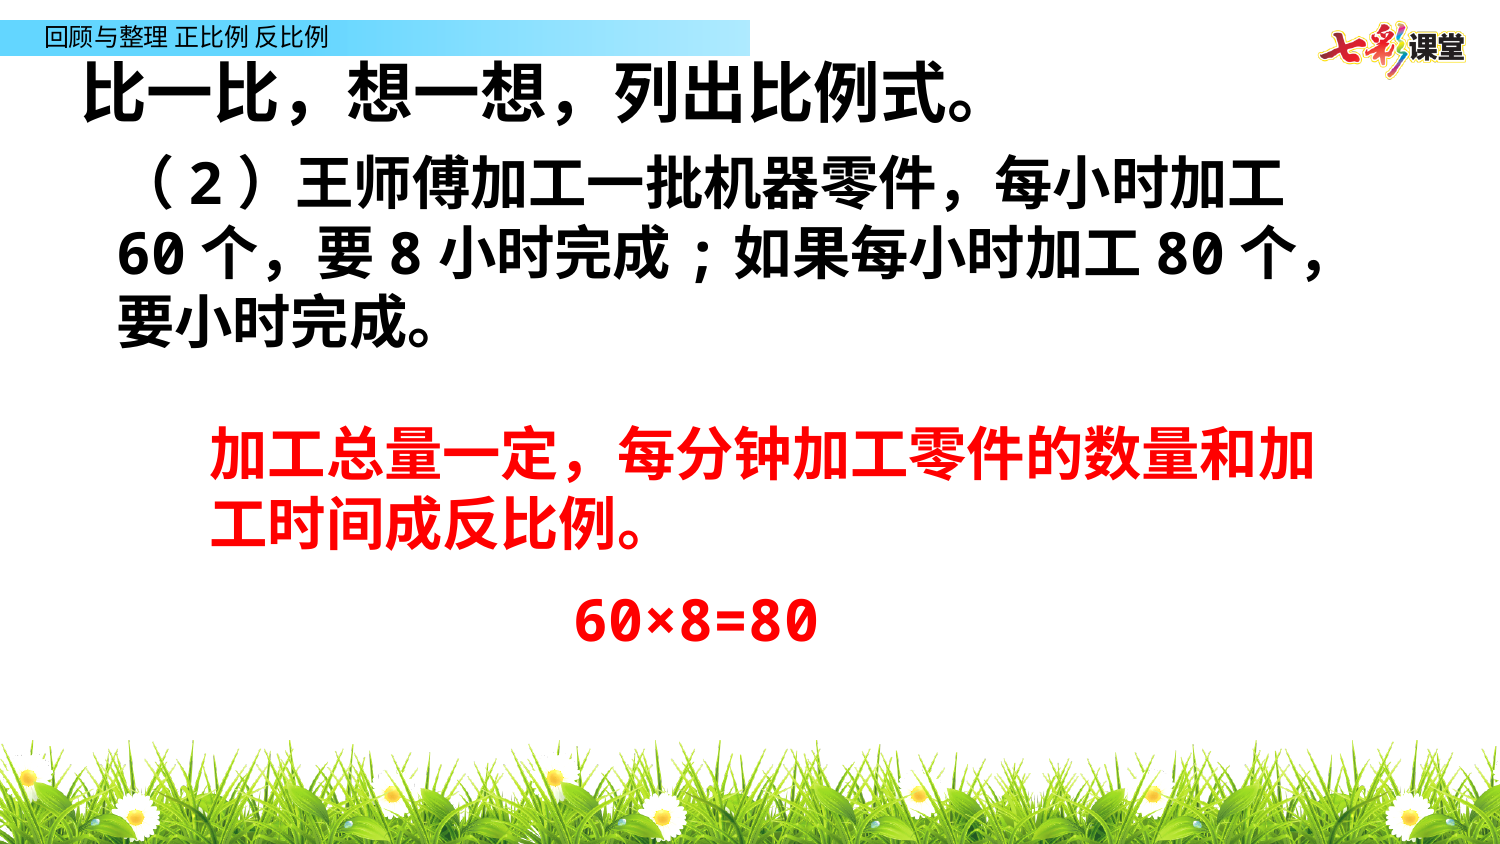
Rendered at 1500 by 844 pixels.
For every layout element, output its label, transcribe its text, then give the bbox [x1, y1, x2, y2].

picture [0, 740, 1500, 844]
text_box 比一比，想一想，列出比例式。 [65, 43, 1223, 139]
picture [1316, 20, 1468, 80]
text_box 加工总量一定，每分钟加工零件的数量和加工时间成反比例。 [194, 410, 1361, 565]
